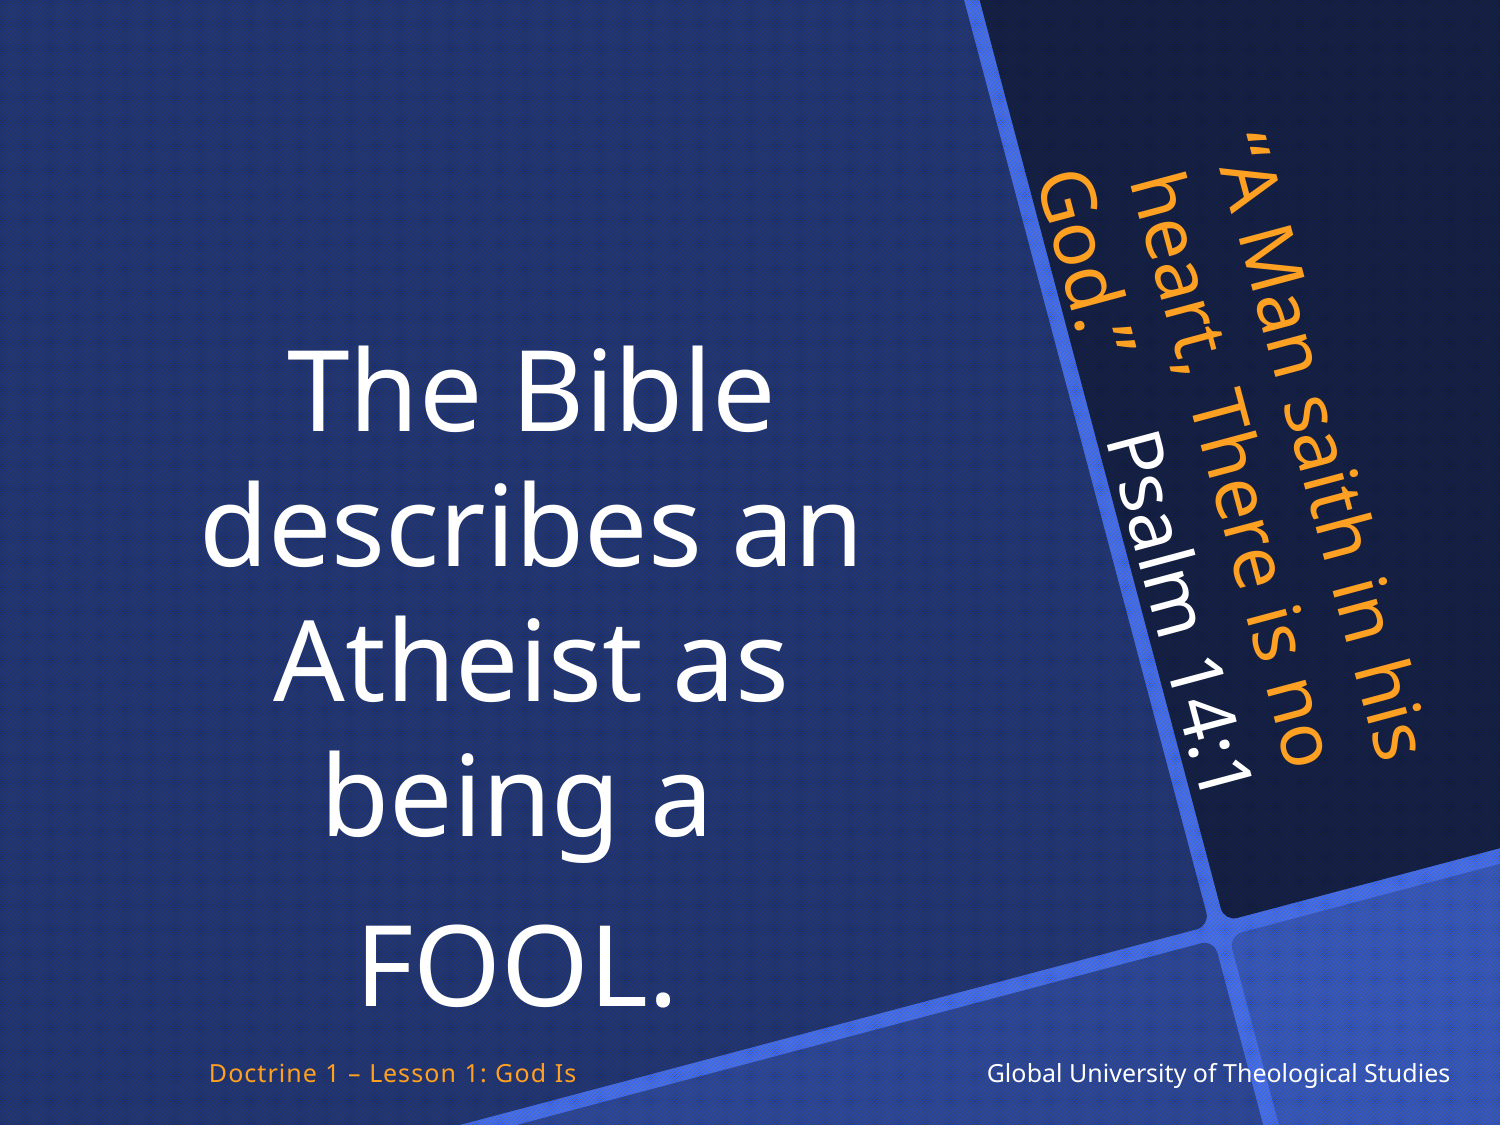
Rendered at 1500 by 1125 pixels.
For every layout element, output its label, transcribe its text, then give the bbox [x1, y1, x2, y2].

list The Bible describes an Atheist as being a FOOL. [184, 151, 1019, 1037]
footer Doctrine 1 – Lesson 1: God Is Global University of Theological Studies [35, 1038, 1467, 1108]
title “A Man saith in his heart, There is no God.” Psalm 14:1 [987, 0, 1500, 847]
